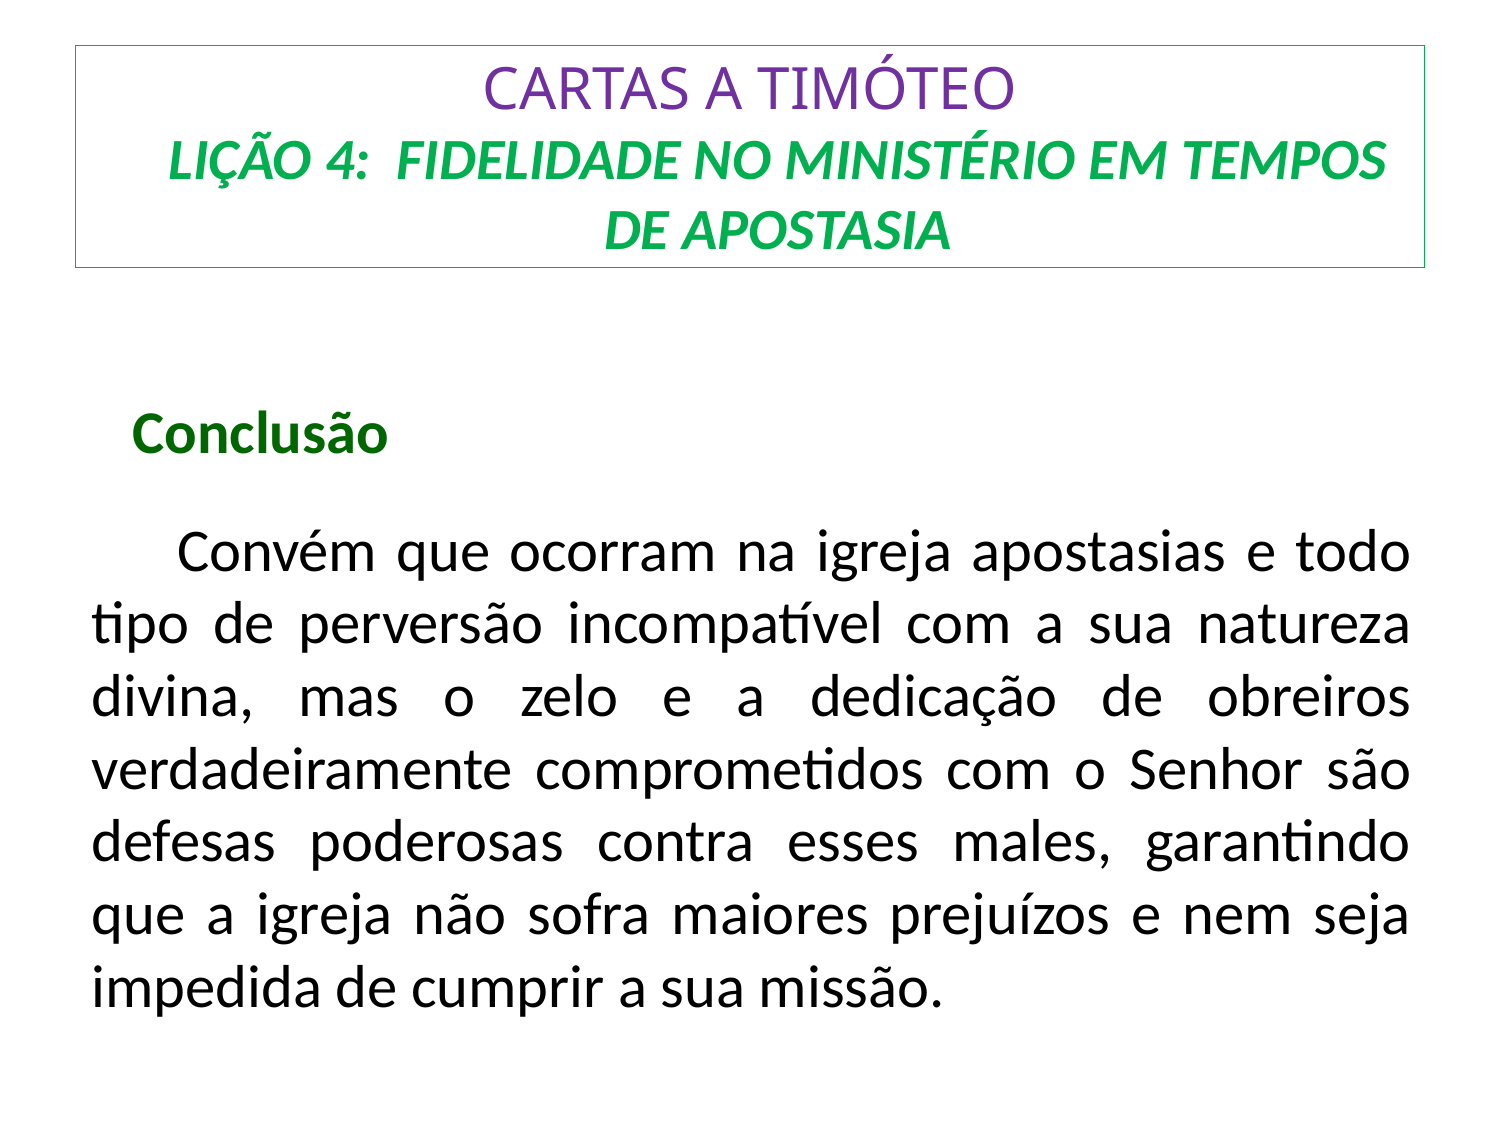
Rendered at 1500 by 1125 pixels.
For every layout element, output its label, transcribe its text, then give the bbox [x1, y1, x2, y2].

list Conclusão Convém que ocorram na igreja apostasias e todo tipo de perversão incompatível com a sua natureza divina, mas o zelo e a dedicação de obreiros verdadeiramente comprometidos com o Senhor são defesas poderosas contra esses males, garantindo que a igreja não sofra maiores prejuízos e nem seja impedida de cumprir a sua missão. [76, 385, 1427, 1047]
title CARTAS A TIMÓTEO LIÇÃO 4: FIDELIDADE NO MINISTÉRIO EM TEMPOS DE APOSTASIA [75, 45, 1425, 268]
